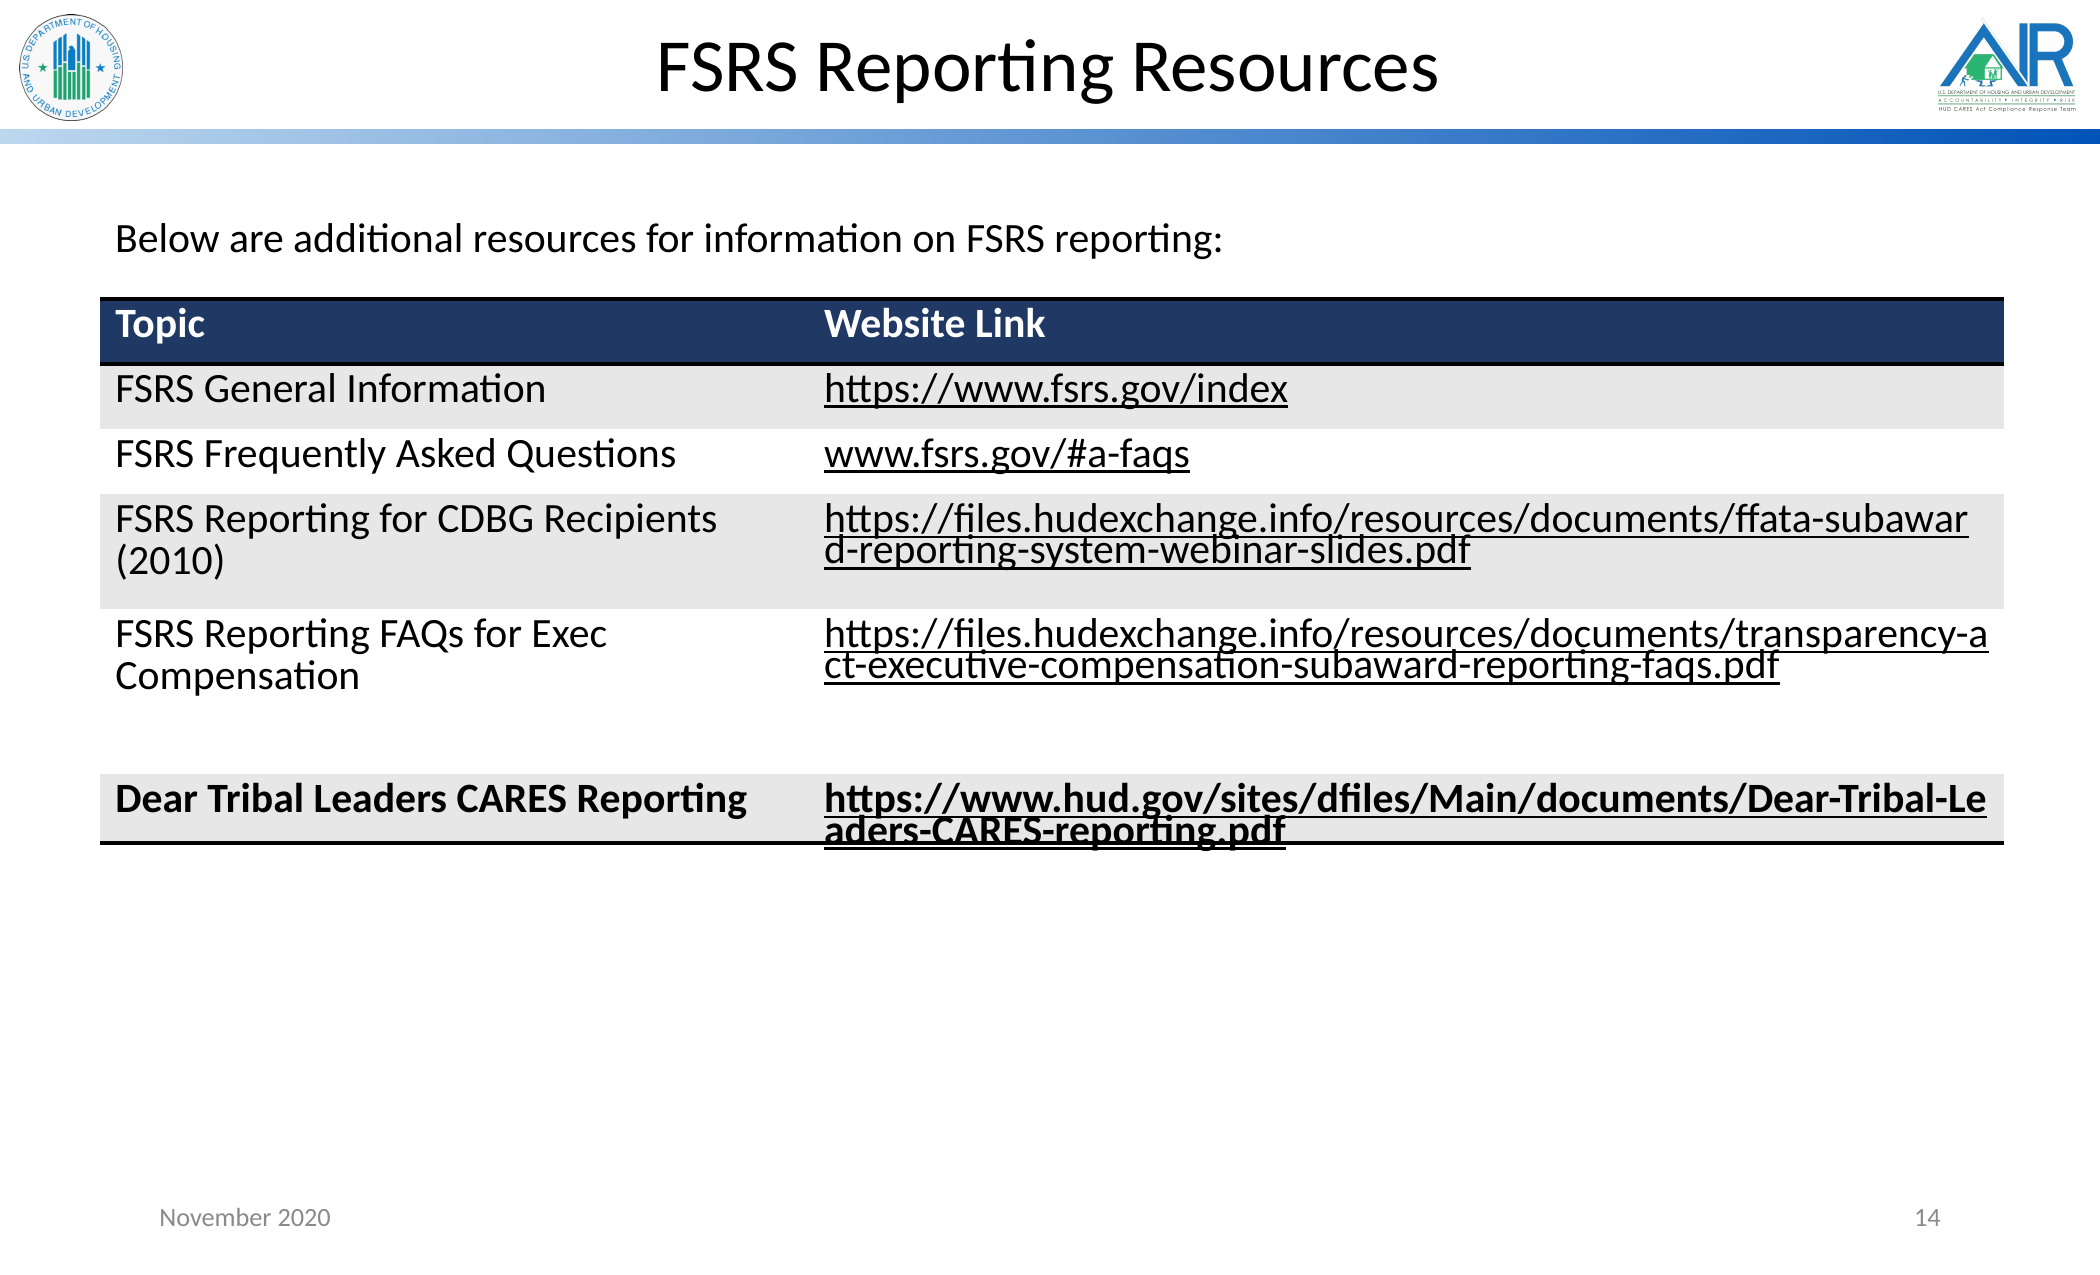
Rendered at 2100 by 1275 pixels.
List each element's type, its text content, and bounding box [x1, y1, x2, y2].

table_cell FSRS General Information [100, 366, 809, 429]
table_cell Dear Tribal Leaders CARES Reporting [100, 774, 809, 841]
table_cell www.fsrs.gov/#a-faqs [809, 429, 2004, 494]
slide_number 14 [1483, 1181, 1956, 1250]
table_cell https://www.fsrs.gov/index [809, 366, 2004, 429]
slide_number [144, 1181, 617, 1250]
table_cell FSRS Reporting for CDBG Recipients (2010) [100, 494, 809, 609]
table_cell https://www.hud.gov/sites/dfiles/Main/documents/Dear-Tribal-Leaders-CARES-reporting.pdf [809, 774, 2004, 841]
table_header Topic [100, 301, 809, 362]
table_cell FSRS Reporting FAQs for Exec Compensation [100, 609, 809, 774]
picture [1930, 18, 2085, 115]
text_box Below are additional resources for information on FSRS reporting: [100, 203, 1996, 268]
table_cell https://files.hudexchange.info/resources/documents/transparency-act-executive-compensation-subaward-reporting-faqs.pdf [809, 609, 2004, 774]
table_cell https://files.hudexchange.info/resources/documents/ffata-subaward-reporting-system-webinar-slides.pdf [809, 494, 2004, 609]
title FSRS Reporting Resources [256, 23, 1840, 111]
table_cell FSRS Frequently Asked Questions [100, 429, 809, 494]
picture [19, 14, 123, 121]
table_header Website Link [809, 301, 2004, 362]
